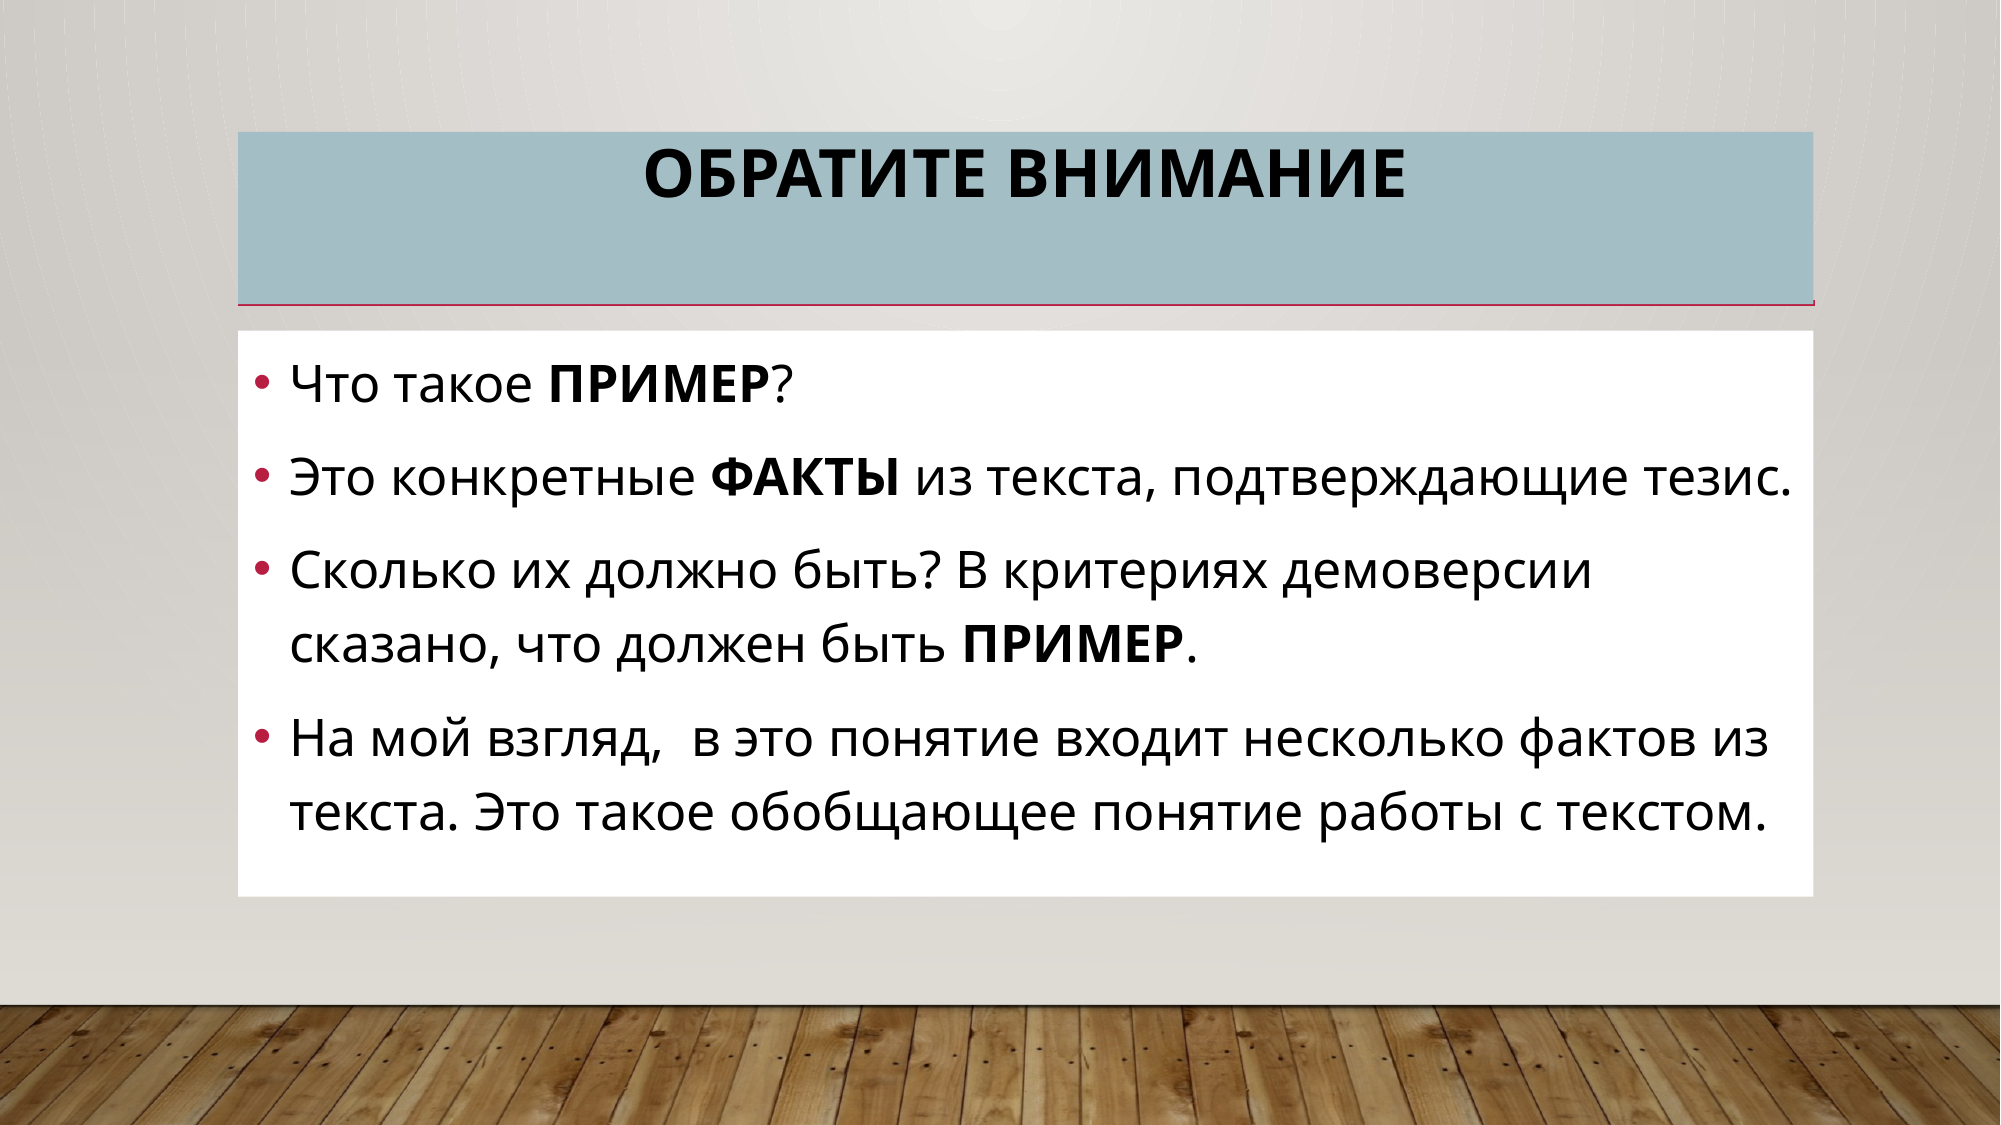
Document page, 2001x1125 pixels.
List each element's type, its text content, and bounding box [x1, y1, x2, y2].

list Что такое ПРИМЕР? Это конкретные ФАКТЫ из текста, подтверждающие тезис. Сколько их должно быть? В критериях демоверсии сказано, что должен быть ПРИМЕР. На мой взгляд, в это понятие входит несколько фактов из текста. Это такое обобщающее понятие работы с текстом. [238, 330, 1814, 897]
title Обратите внимание [238, 131, 1814, 305]
picture [0, 1005, 2000, 1125]
